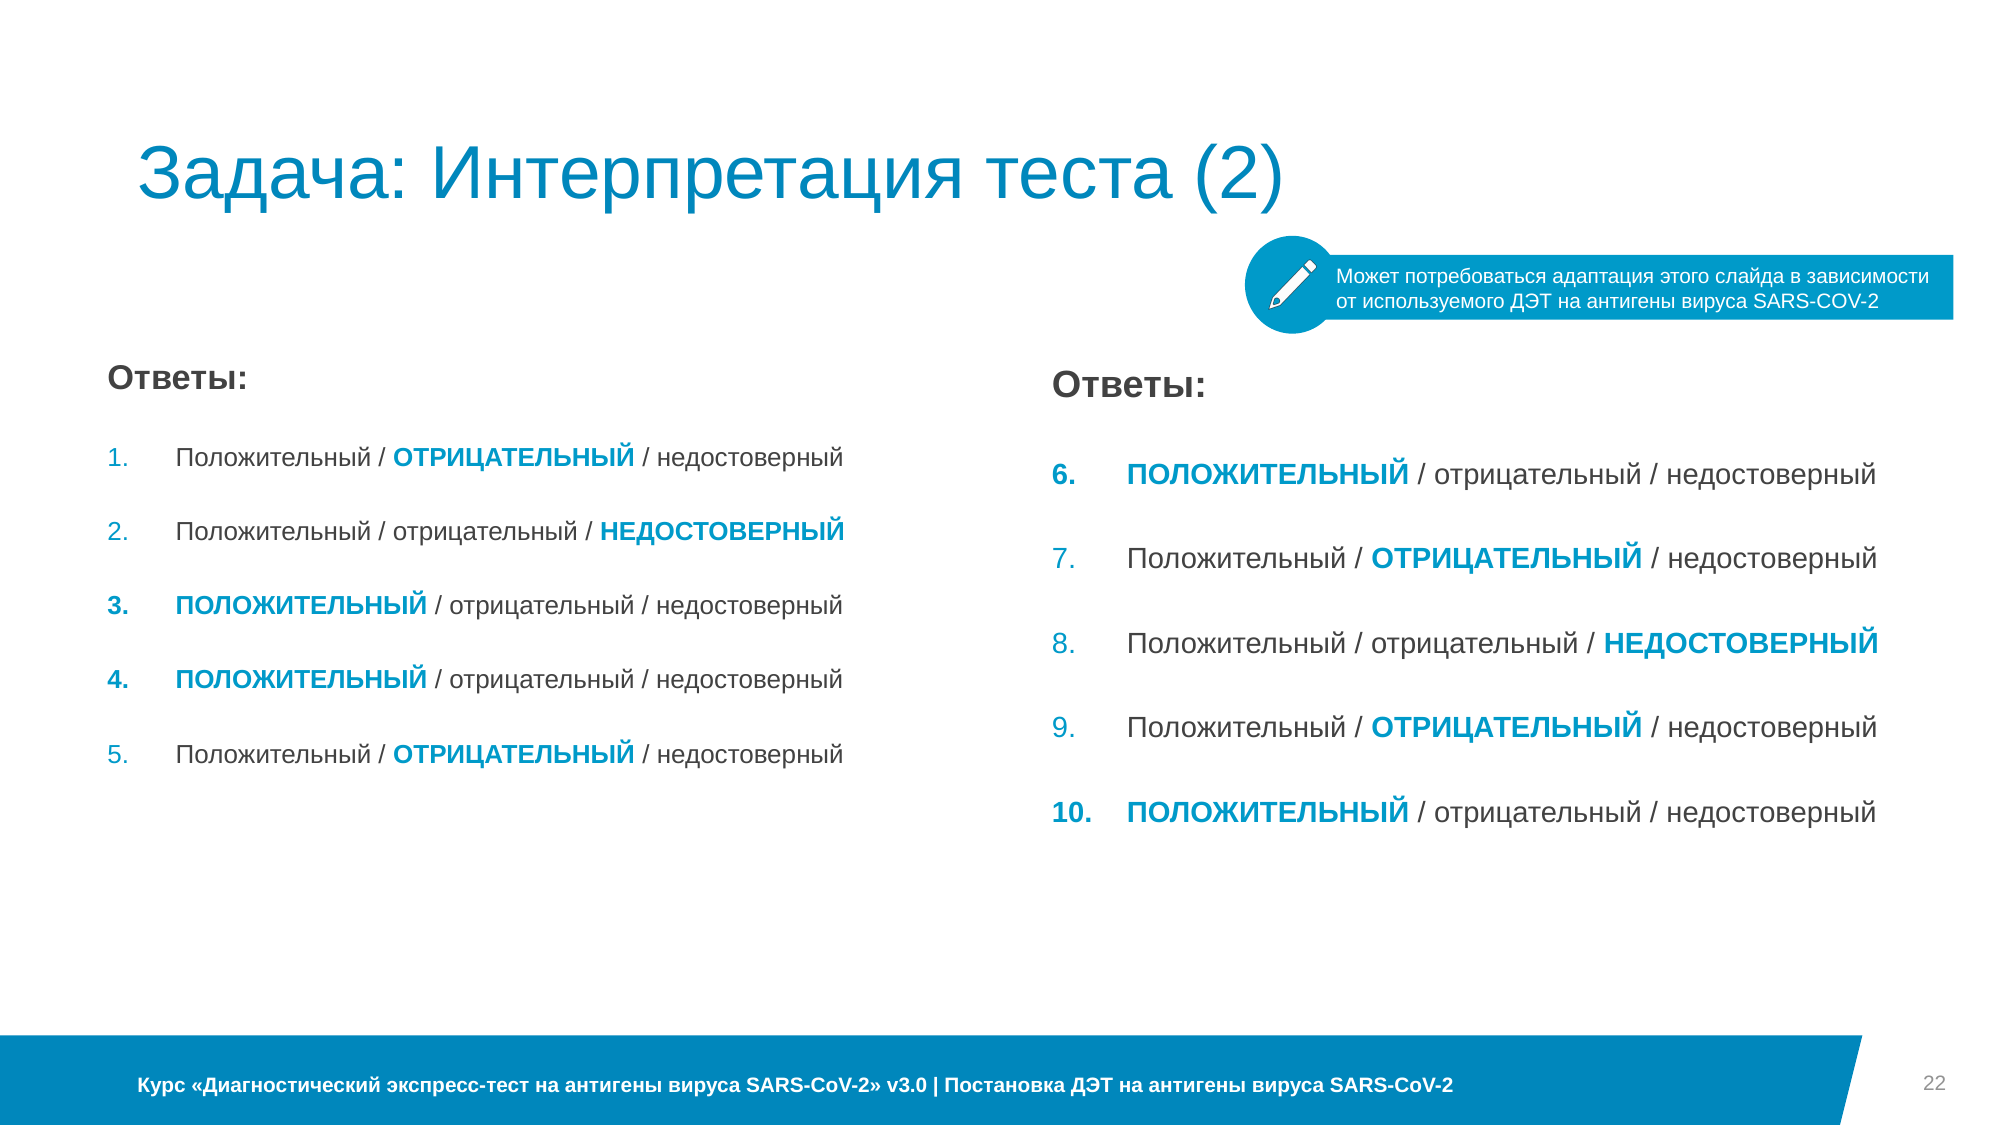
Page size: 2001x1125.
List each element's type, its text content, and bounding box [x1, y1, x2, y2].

footer Курс «Диагностический экспресс-тест на антигены вируса SARS-CoV-2» v3.0 | Постановка ДЭТ на антигены вируса SARS-CoV-2 [137, 1042, 1845, 1125]
text_box Ответы: Положительный / ОТРИЦАТЕЛЬНЫЙ / недостоверный Положительный / отрицательный / НЕДОСТОВЕРНЫЙ ПОЛОЖИТЕЛЬНЫЙ / отрицательный / недостоверный ПОЛОЖИТЕЛЬНЫЙ / отрицательный / недостоверный Положительный / ОТРИЦАТЕЛЬНЫЙ / недостоверный [92, 306, 964, 987]
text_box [1244, 235, 1954, 334]
title Задача: Интерпретация теста (2) [137, 59, 1863, 215]
slide_number 22 [1862, 1035, 1947, 1125]
text_box Ответы: ПОЛОЖИТЕЛЬНЫЙ / отрицательный / недостоверный Положительный / ОТРИЦАТЕЛЬНЫЙ / недостоверный Положительный / отрицательный / НЕДОСТОВЕРНЫЙ Положительный / ОТРИЦАТЕЛЬНЫЙ / недостоверный ПОЛОЖИТЕЛЬНЫЙ / отрицательный / недостоверный [1036, 306, 1895, 931]
